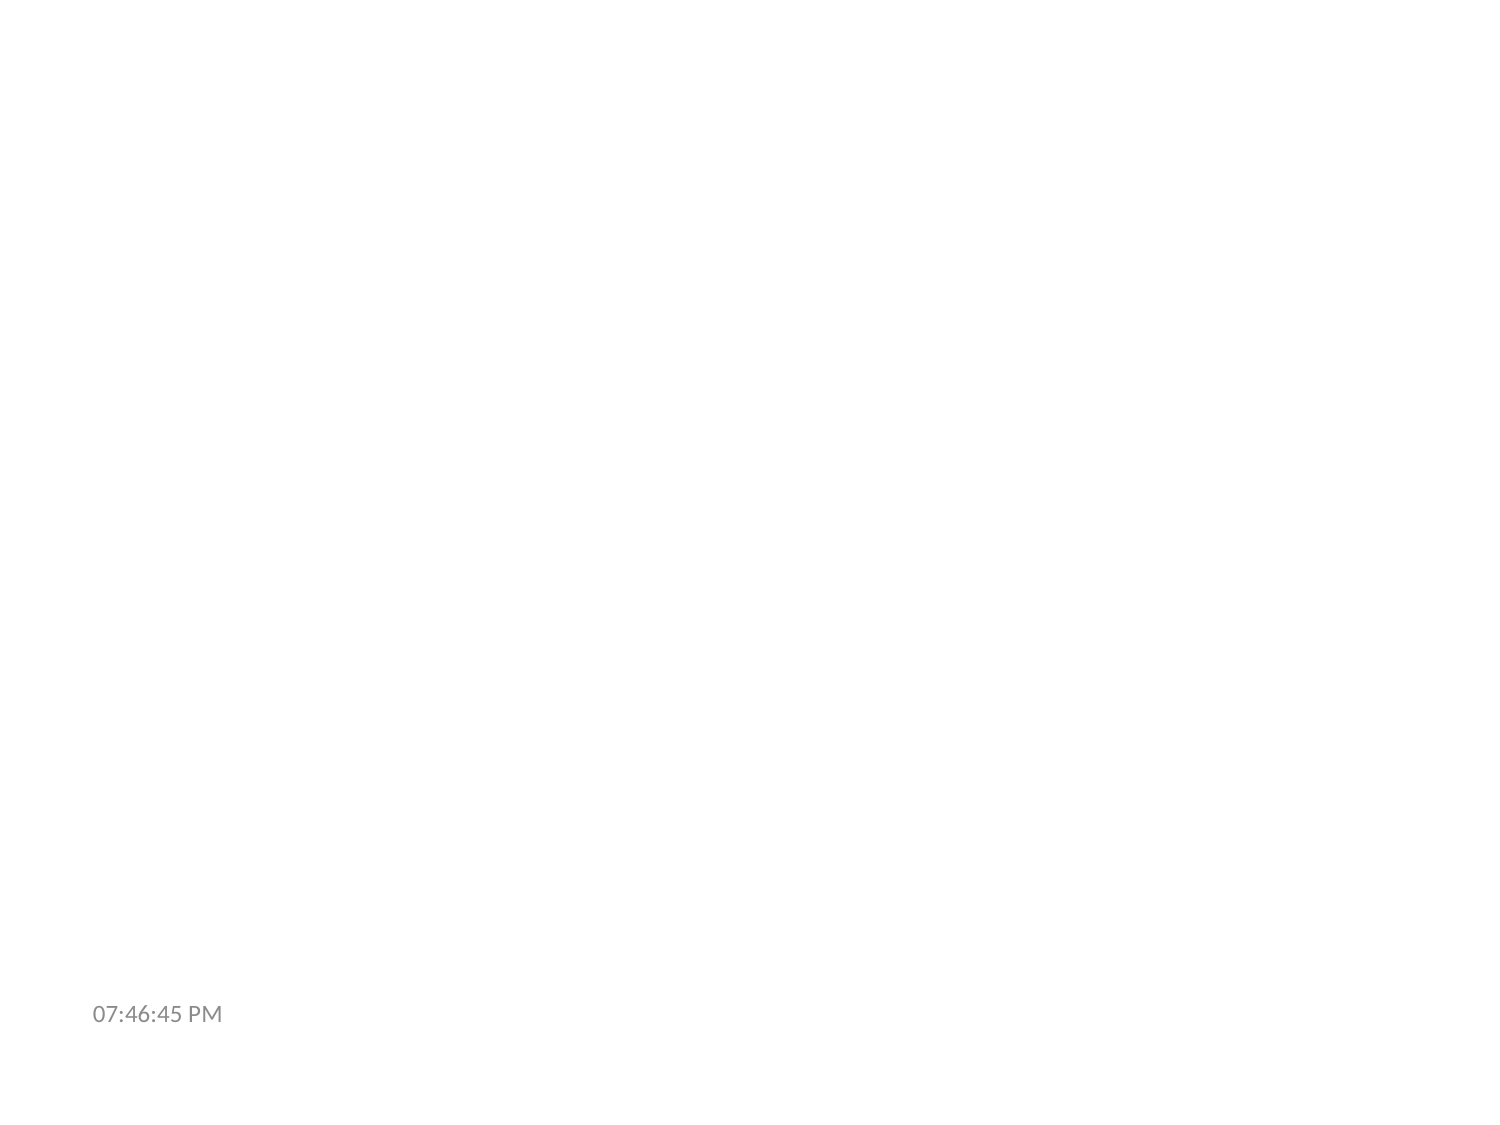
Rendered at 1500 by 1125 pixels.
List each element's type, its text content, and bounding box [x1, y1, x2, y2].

text_box 3:35:09 PM [77, 982, 428, 1043]
